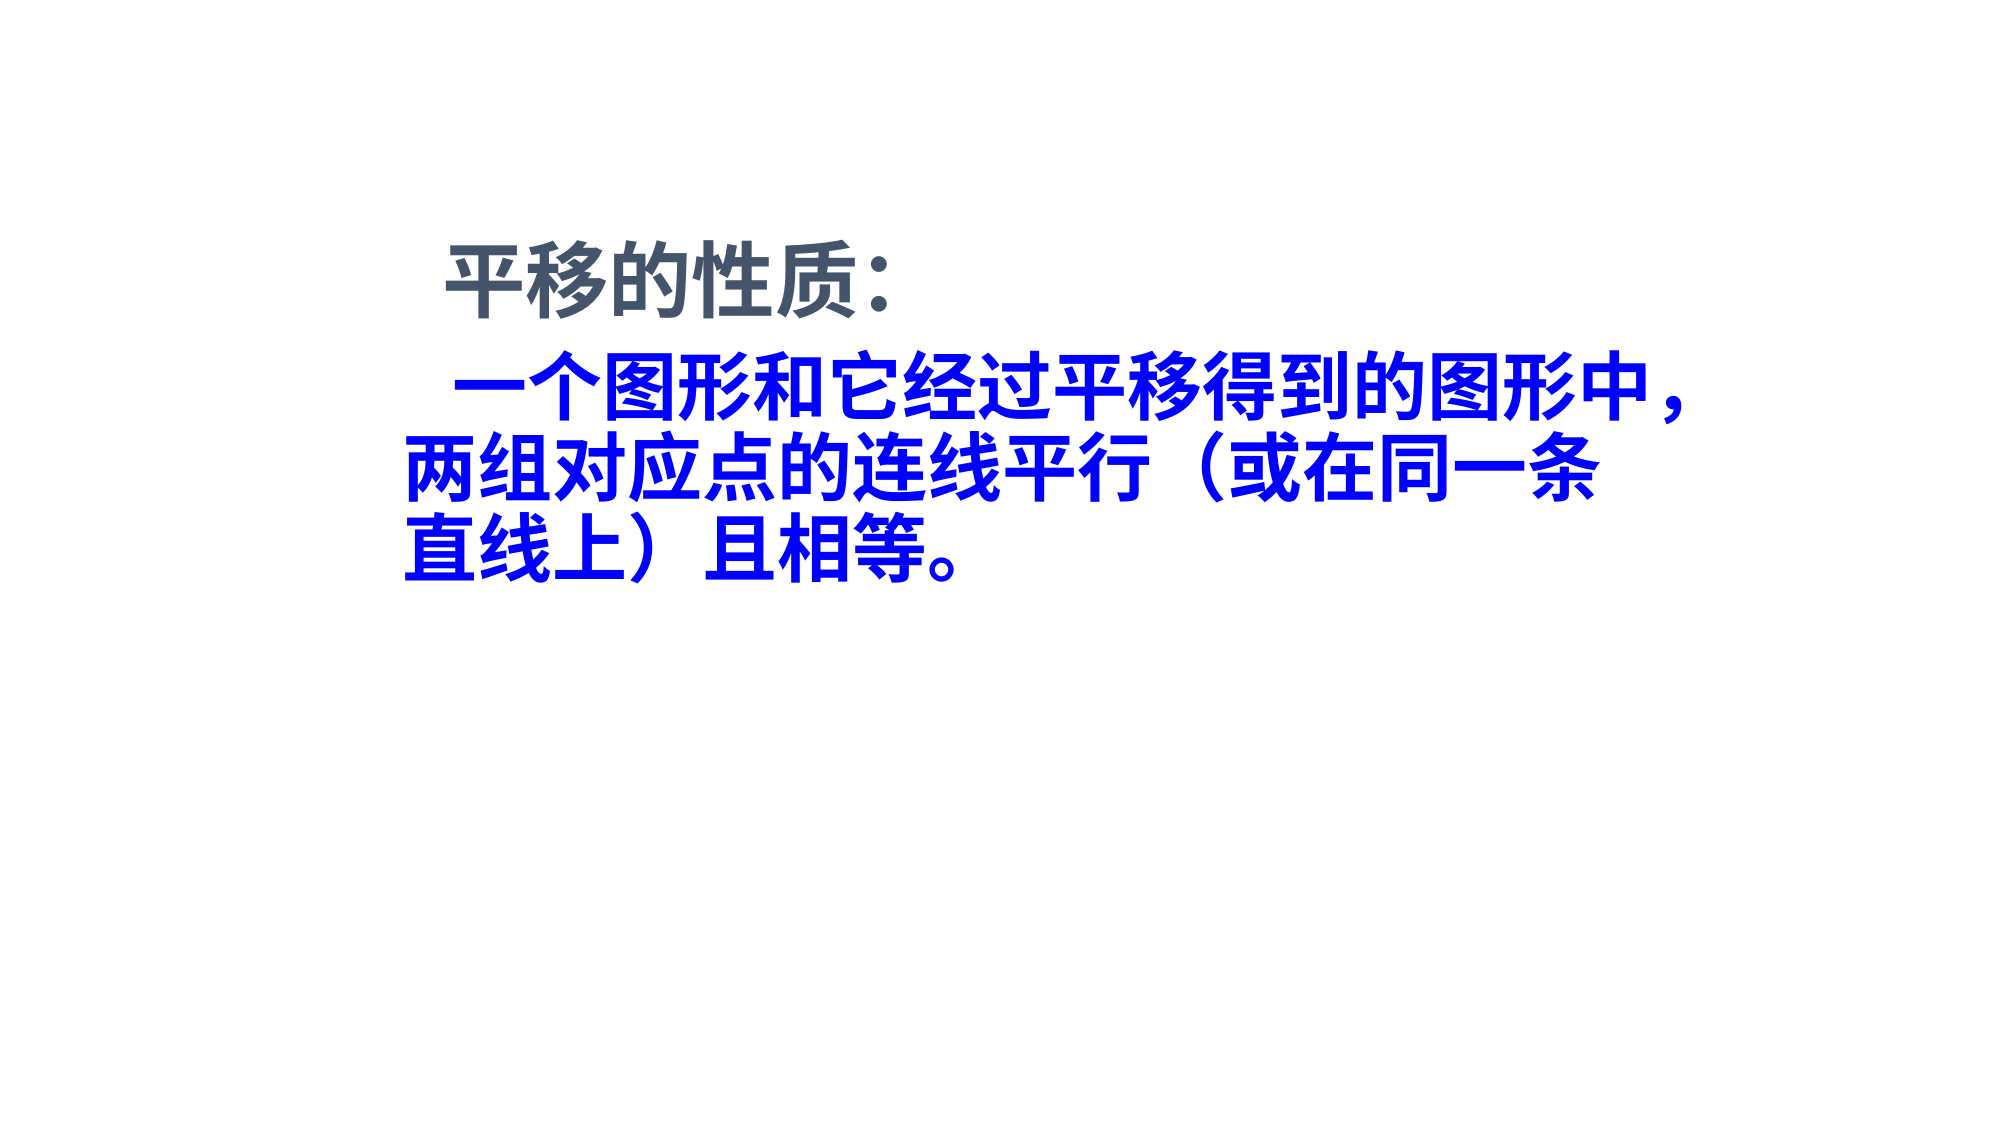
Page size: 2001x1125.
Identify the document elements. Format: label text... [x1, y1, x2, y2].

list 平移的性质： 一个图形和它经过平移得到的图形中，两组对应点的连线平行（或在同一条直线上）且相等。 [350, 231, 1688, 970]
